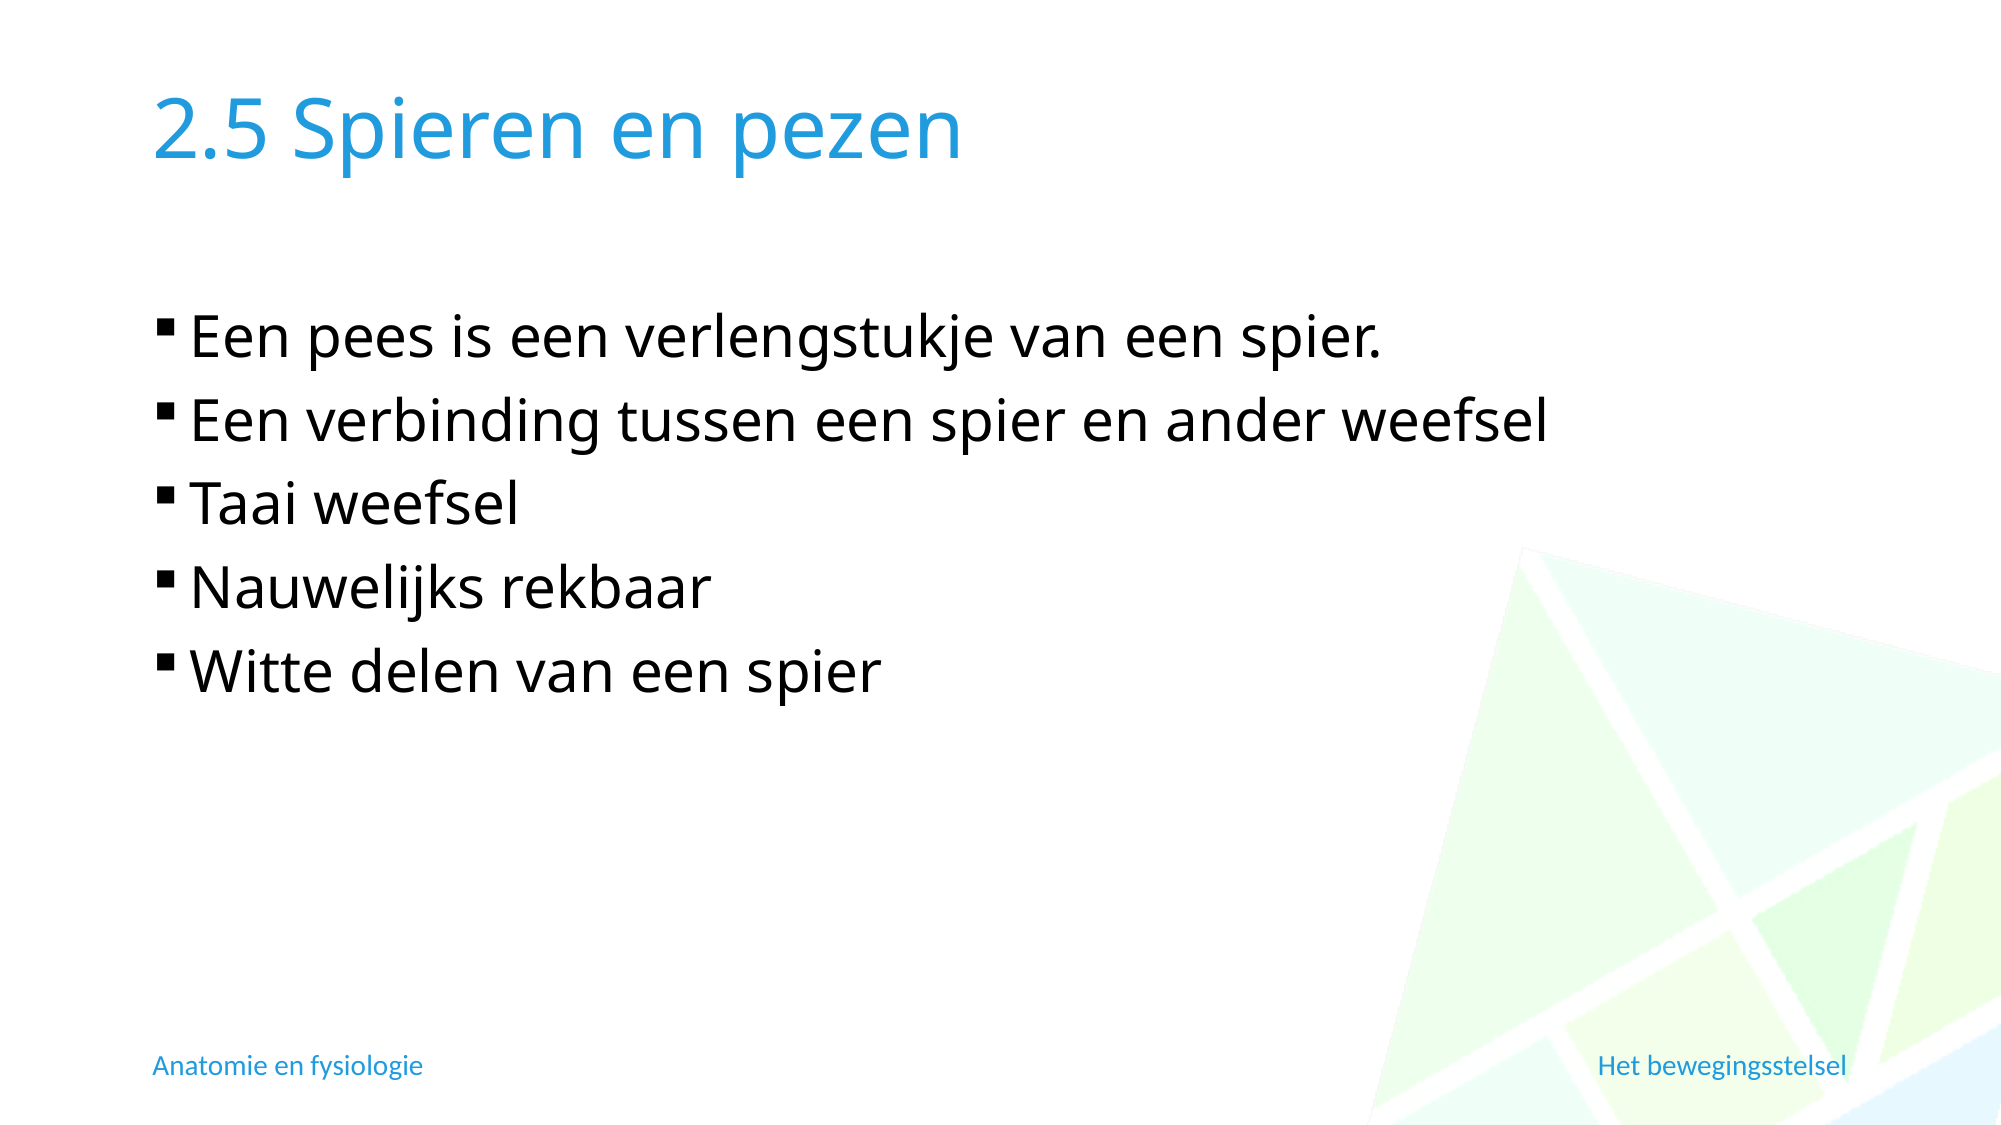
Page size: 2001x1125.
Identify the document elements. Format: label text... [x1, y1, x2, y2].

title 2.5 Spieren en pezen [137, 59, 1863, 203]
list Anatomie en fysiologie [137, 1042, 588, 1103]
list Een pees is een verlengstukje van een spier. Een verbinding tussen een spier en ander weefsel Taai weefsel Nauwelijks rekbaar Witte delen van een spier [137, 299, 1863, 1014]
list Het bewegingsstelsel [1412, 1042, 1863, 1103]
